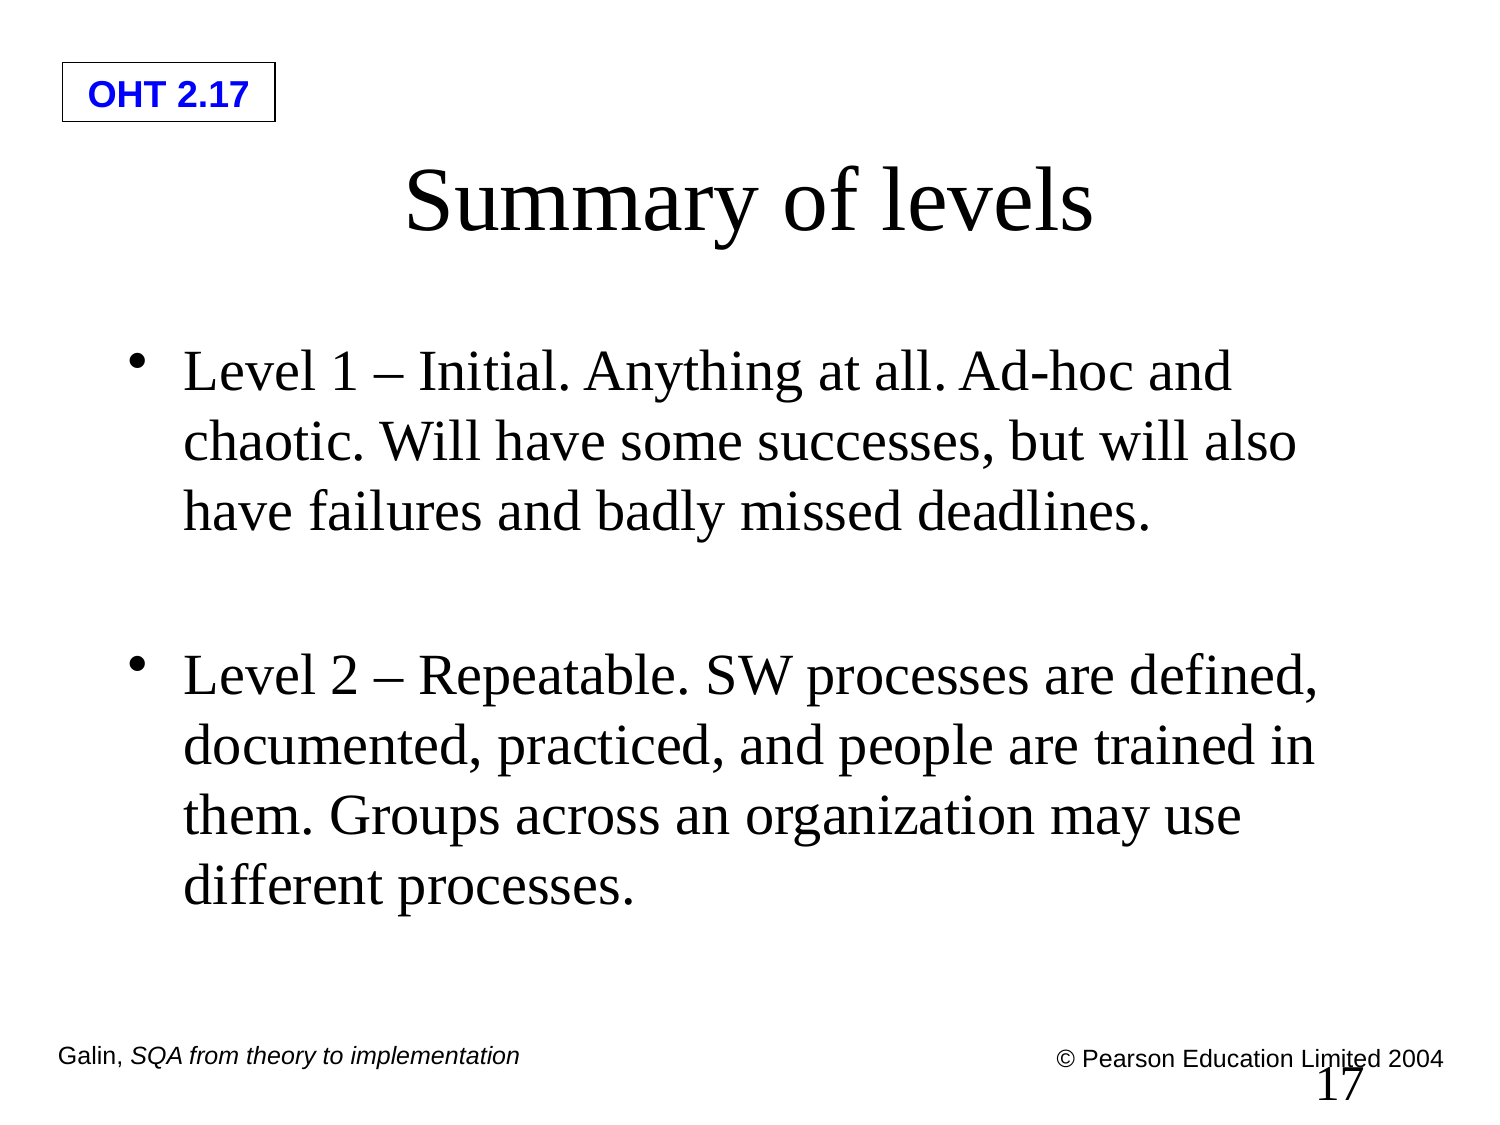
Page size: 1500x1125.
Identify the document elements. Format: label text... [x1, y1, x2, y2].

list Level 1 – Initial. Anything at all. Ad-hoc and chaotic. Will have some successes, but will also have failures and badly missed deadlines. Level 2 – Repeatable. SW processes are defined, documented, practiced, and people are trained in them. Groups across an organization may use different processes. [112, 324, 1388, 1001]
title Summary of levels [112, 99, 1388, 288]
slide_number 17 [1299, 1042, 1425, 1103]
